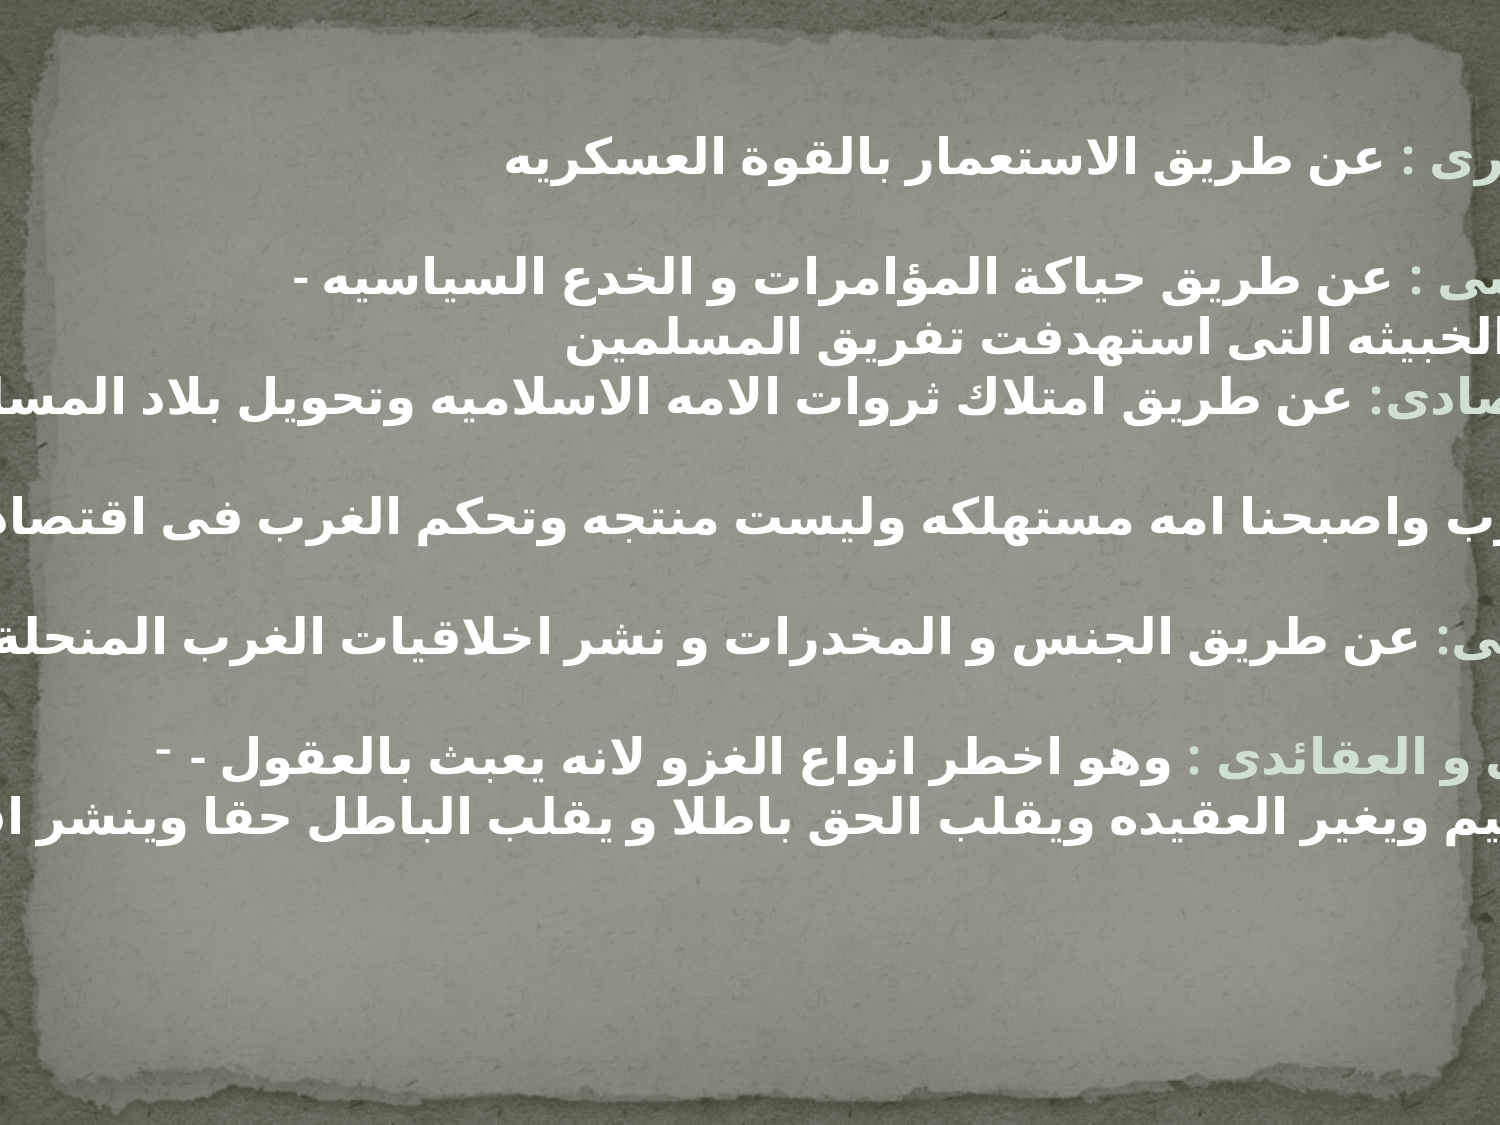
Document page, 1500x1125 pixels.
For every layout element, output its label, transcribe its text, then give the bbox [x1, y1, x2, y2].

text_box الغزو العسكرى : عن طريق الاستعمار بالقوة العسكريه - الغزو السياسى : عن طريق حياكة المؤامرات و الخدع السياسيه و المعاهدات الخبيثه التى استهدفت تفريق المسلمين - الغزو الاقتصادى: عن طريق امتلاك ثروات الامه الاسلاميه وتحويل بلاد المسلمين الى سوق لمنتجات الغرب واصبحنا امه مستهلكه وليست منتجه وتحكم الغرب فى اقتصادنا تماما الغزو الاخلاقى: عن طريق الجنس و المخدرات و نشر اخلاقيات الغرب المنحلة - الغزو الفكرى و العقائدى : وهو اخطر انواع الغزو لانه يعبث بالعقول ويغير المفاهيم ويغير العقيده ويقلب الحق باطلا و يقلب الباطل حقا وينشر افكار هدامة [0, 117, 1500, 852]
